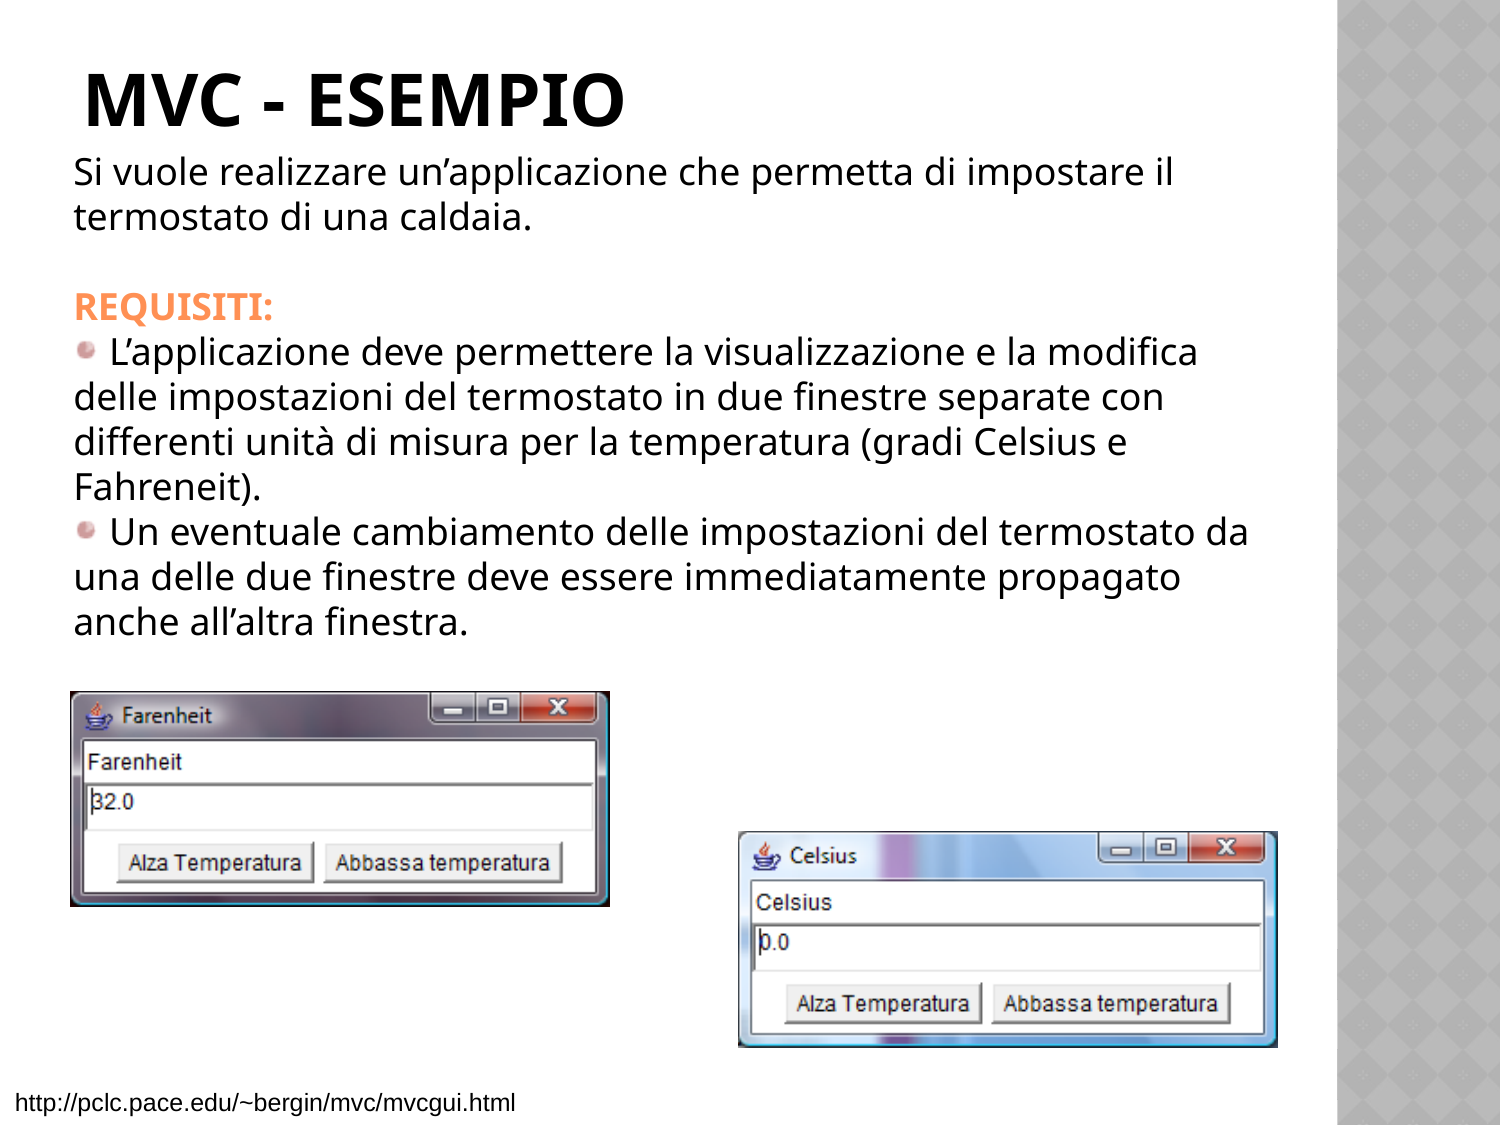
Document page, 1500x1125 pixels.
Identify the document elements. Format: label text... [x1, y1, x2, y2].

text_box http://pclc.pace.edu/~bergin/mvc/mvcgui.html [0, 1079, 750, 1125]
picture [73, 517, 100, 544]
title MVC - ESEMPIO [75, 52, 1263, 140]
picture [737, 831, 1278, 1049]
picture [73, 337, 100, 364]
text_box Si vuole realizzare un’applicazione che permetta di impostare il termostato di una caldaia. REQUISITI: L’applicazione deve permettere la visualizzazione e la modifica delle impostazioni del termostato in due finestre separate con differenti unità di misura per la temperatura (gradi Celsius e Fahreneit). Un eventuale cambiamento delle impostazioni del termostato da una delle due finestre deve essere immediatamente propagato anche all’altra finestra. [58, 140, 1289, 651]
picture [69, 690, 610, 908]
